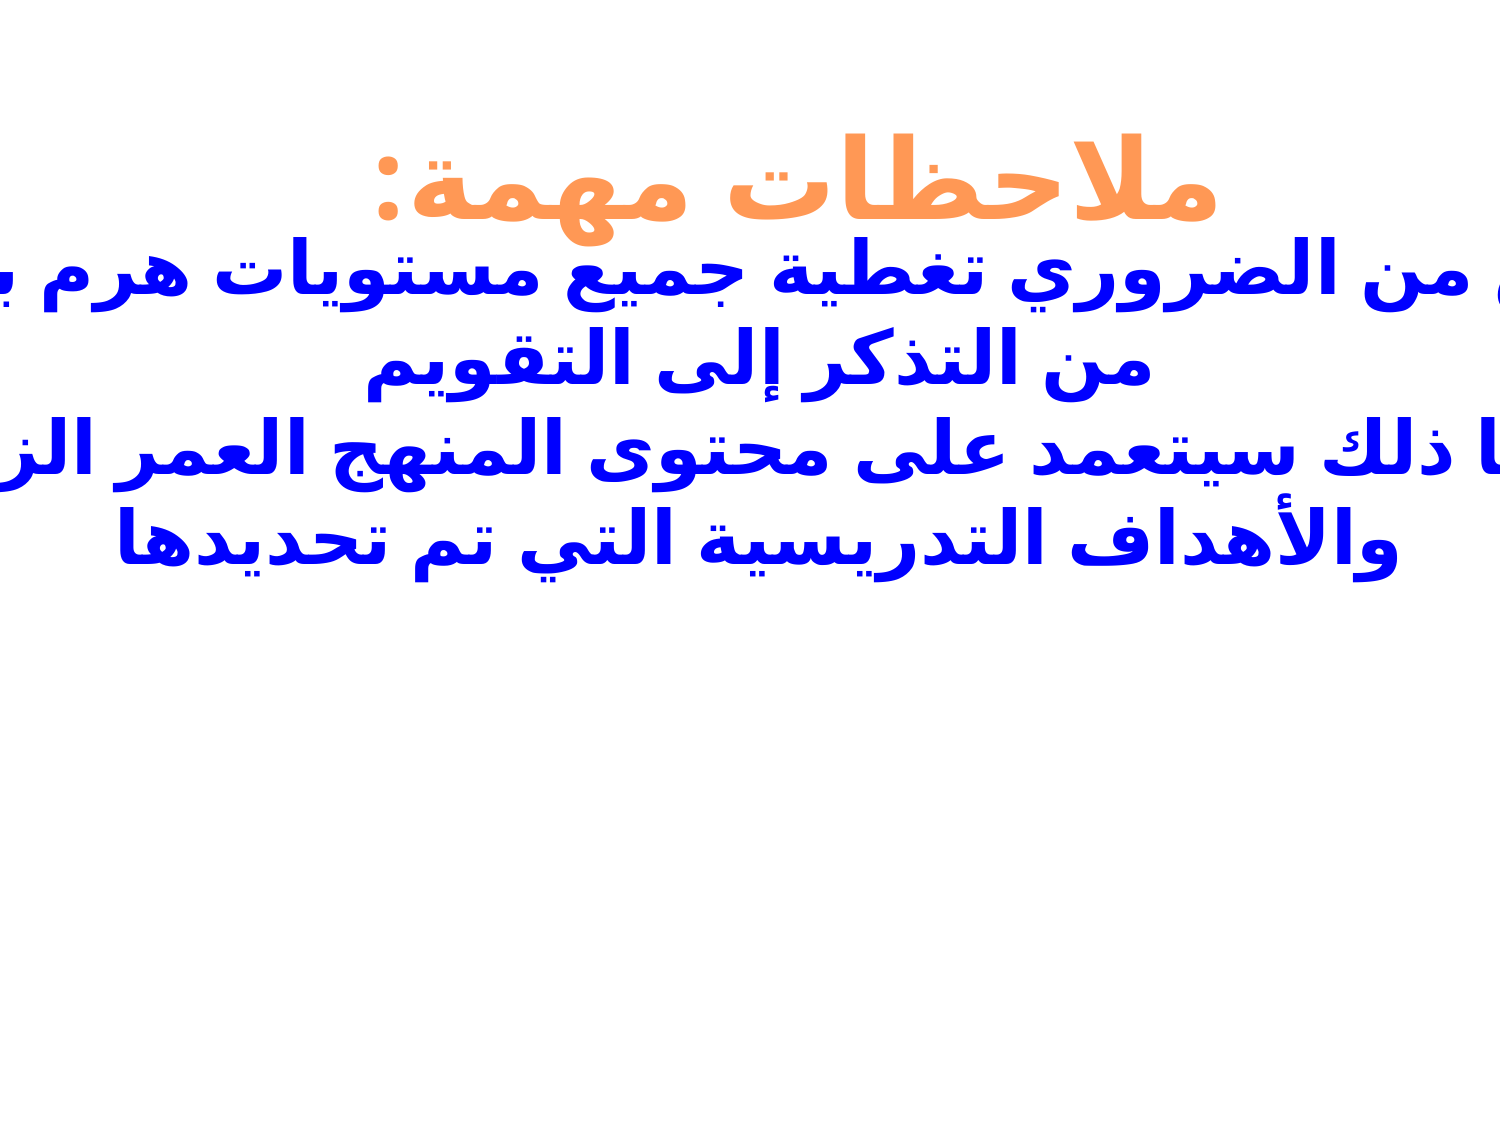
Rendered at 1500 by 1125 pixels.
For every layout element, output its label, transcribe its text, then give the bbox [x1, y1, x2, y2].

text_box ملاحظات مهمة: [355, 99, 1240, 212]
text_box ليس من الضروري تغطية جميع مستويات هرم بلوم من التذكر إلى التقويم و أنما ذلك سيتعمد على محتوى المنهج العمر الزمني والأهداف التدريسية التي تم تحديدها [0, 212, 1500, 588]
